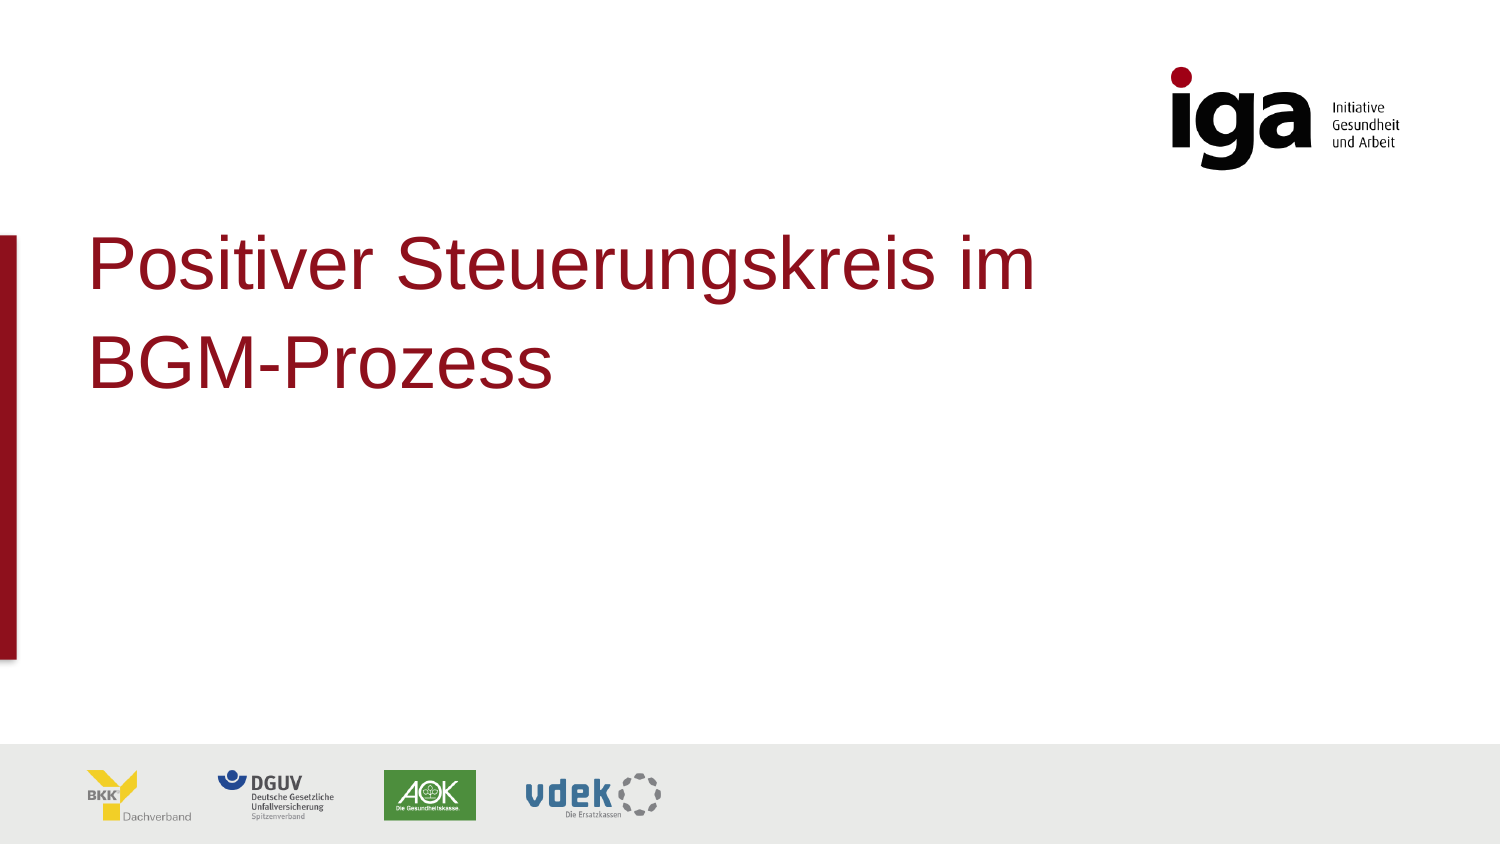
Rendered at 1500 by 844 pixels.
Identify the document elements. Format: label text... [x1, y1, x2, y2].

title Positiver Steuerungskreis im BGM-Prozess [72, 198, 1232, 510]
